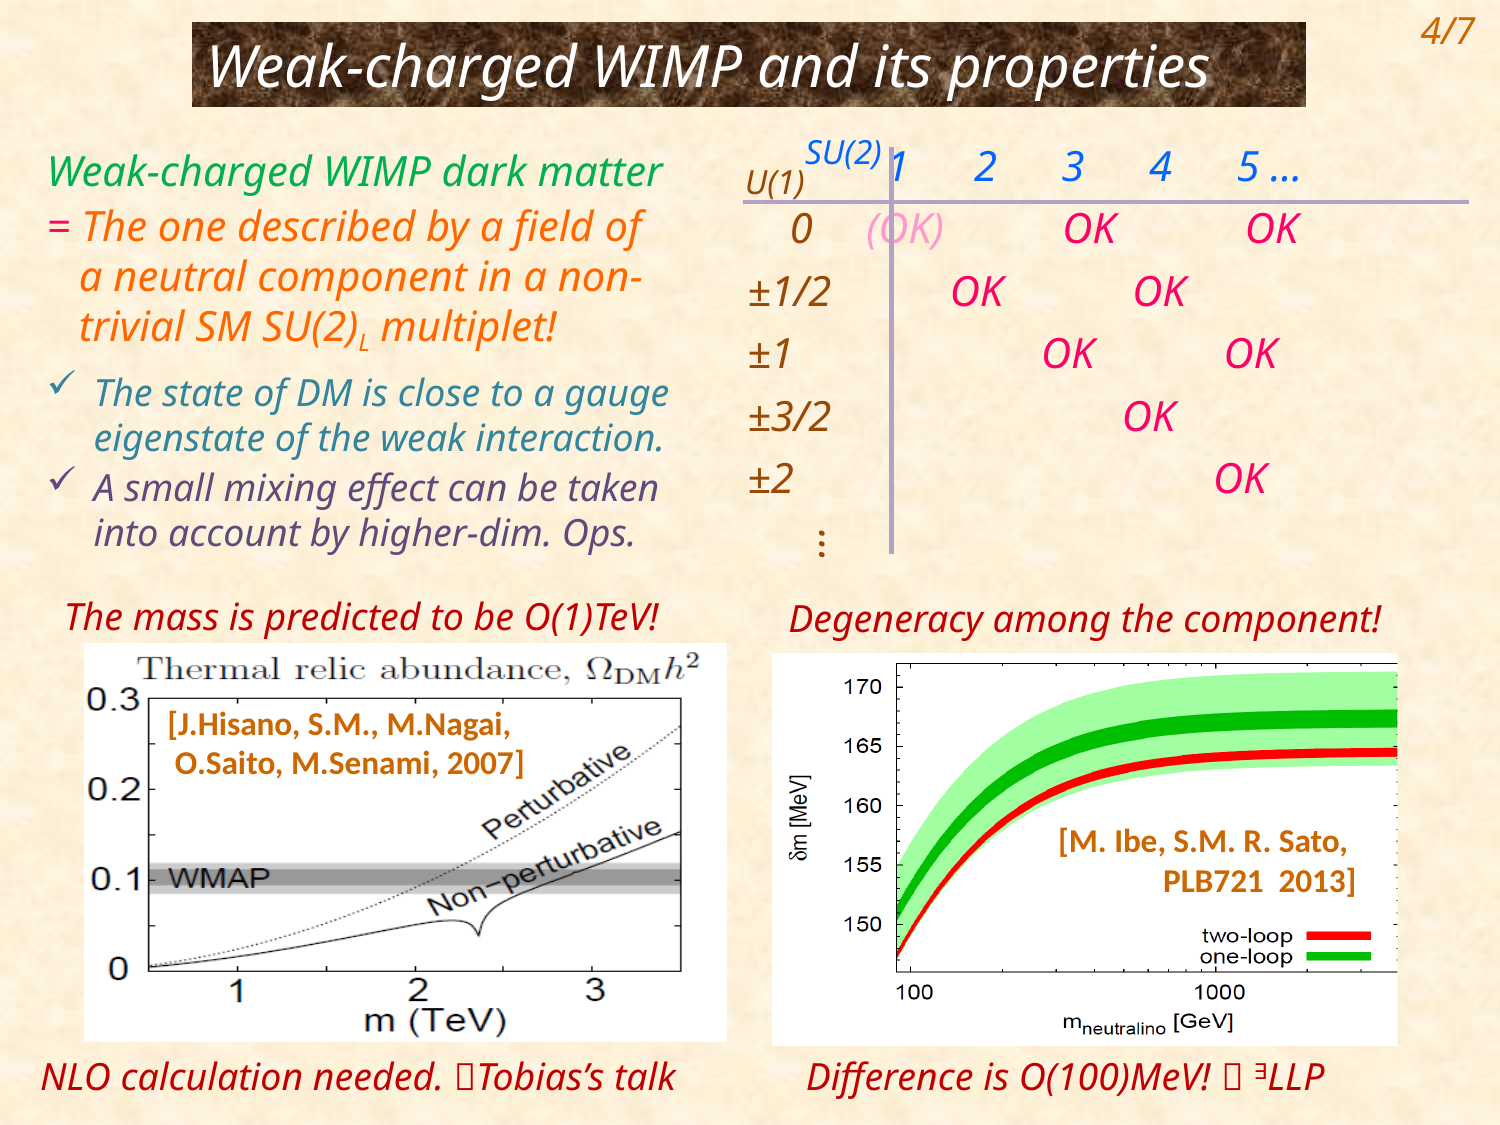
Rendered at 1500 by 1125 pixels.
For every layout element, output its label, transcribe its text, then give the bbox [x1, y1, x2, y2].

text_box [726, 123, 1470, 574]
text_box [771, 587, 1428, 1107]
text_box 4/7 [1405, 0, 1491, 60]
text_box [25, 585, 761, 1107]
text_box Weak-charged WIMP and its properties [192, 22, 1306, 107]
text_box Weak-charged WIMP dark matter = The one described by a field of a neutral component in a non- trivial SM SU(2)L multiplet! The state of DM is close to a gauge eigenstate of the weak interaction. A small mixing effect can be taken into account by higher-dim. Ops. [31, 136, 721, 562]
picture [0, 0, 1500, 1125]
